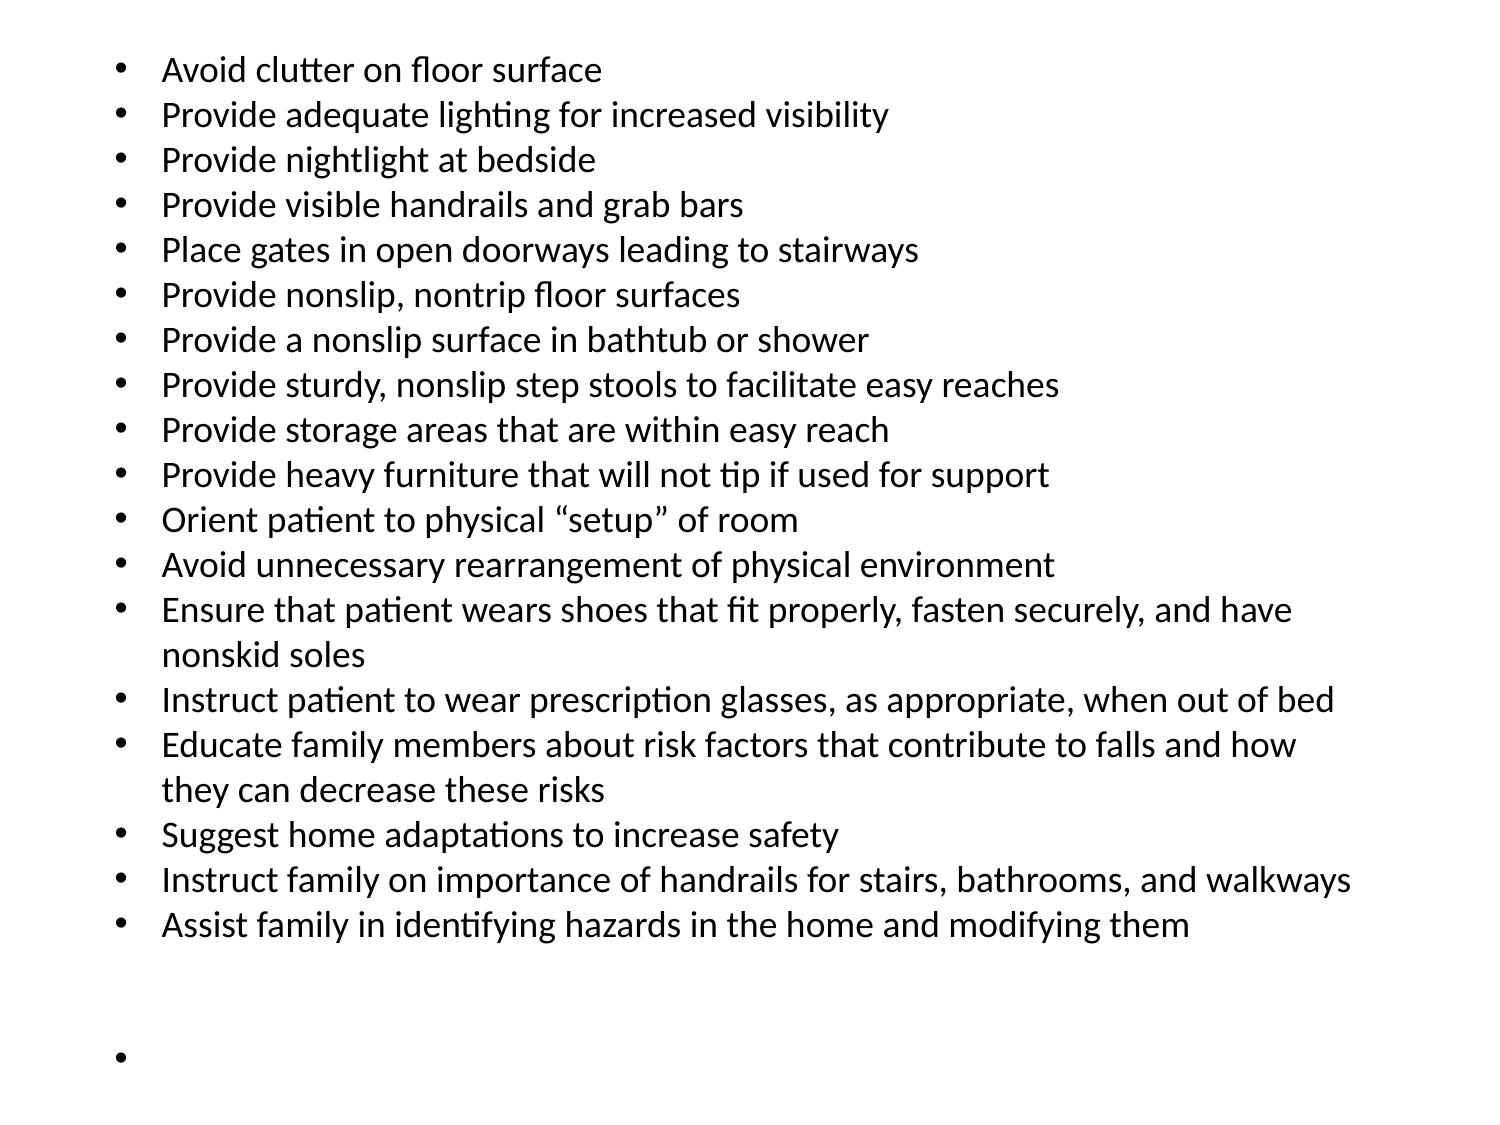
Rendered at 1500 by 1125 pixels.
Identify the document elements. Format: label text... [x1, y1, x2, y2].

text_box Avoid clutter on floor surface Provide adequate lighting for increased visibility Provide nightlight at bedside Provide visible handrails and grab bars Place gates in open doorways leading to stairways Provide nonslip, nontrip floor surfaces Provide a nonslip surface in bathtub or shower Provide sturdy, nonslip step stools to facilitate easy reaches Provide storage areas that are within easy reach Provide heavy furniture that will not tip if used for support Orient patient to physical “setup” of room Avoid unnecessary rearrangement of physical environment Ensure that patient wears shoes that fit properly, fasten securely, and have nonskid soles Instruct patient to wear prescription glasses, as appropriate, when out of bed Educate family members about risk factors that contribute to falls and how they can decrease these risks Suggest home adaptations to increase safety Instruct family on importance of handrails for stairs, bathrooms, and walkways Assist family in identifying hazards in the home and modifying them [99, 37, 1388, 1088]
